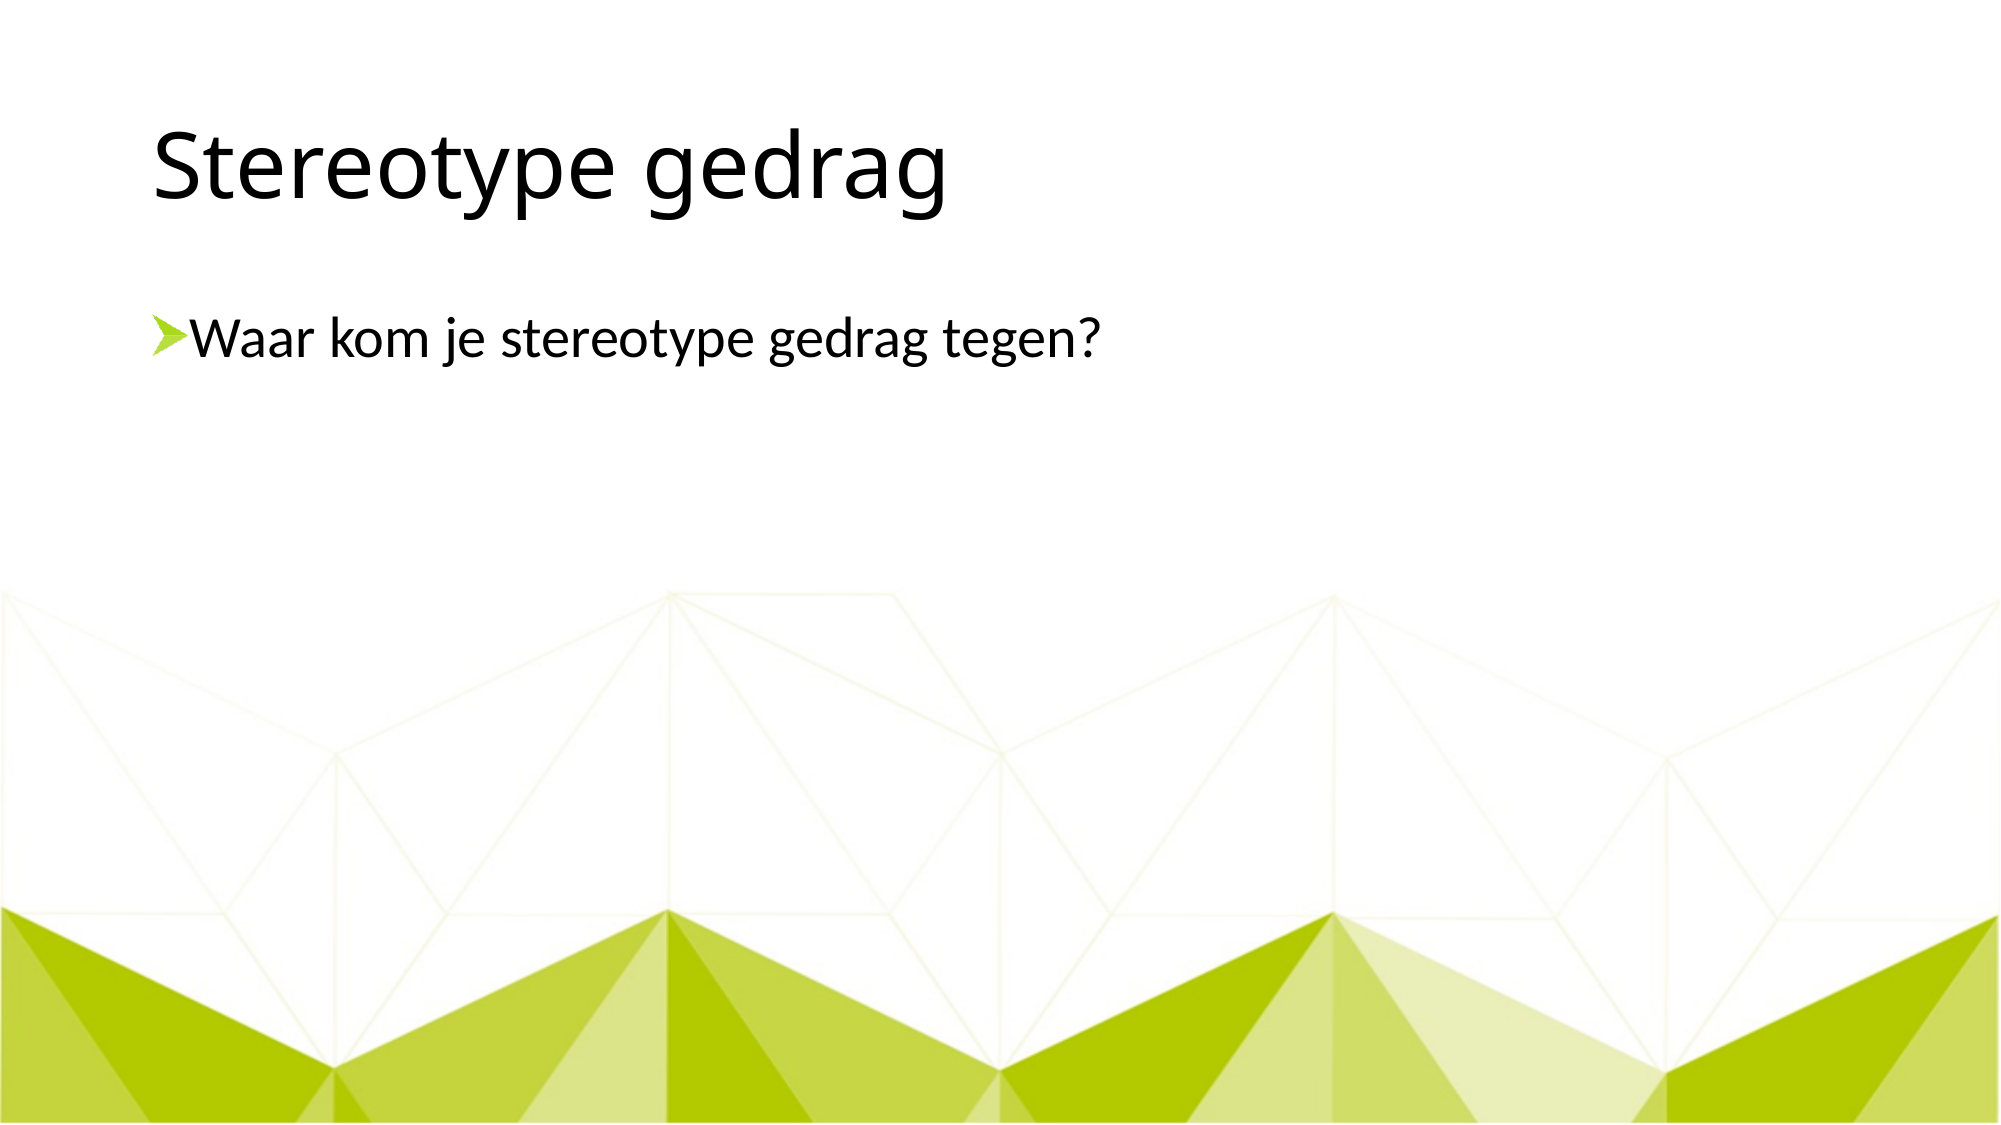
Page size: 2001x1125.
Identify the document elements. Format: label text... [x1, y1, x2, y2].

list Waar kom je stereotype gedrag tegen? [137, 299, 1863, 1014]
title Stereotype gedrag [137, 59, 1863, 278]
picture [0, 0, 2001, 1125]
